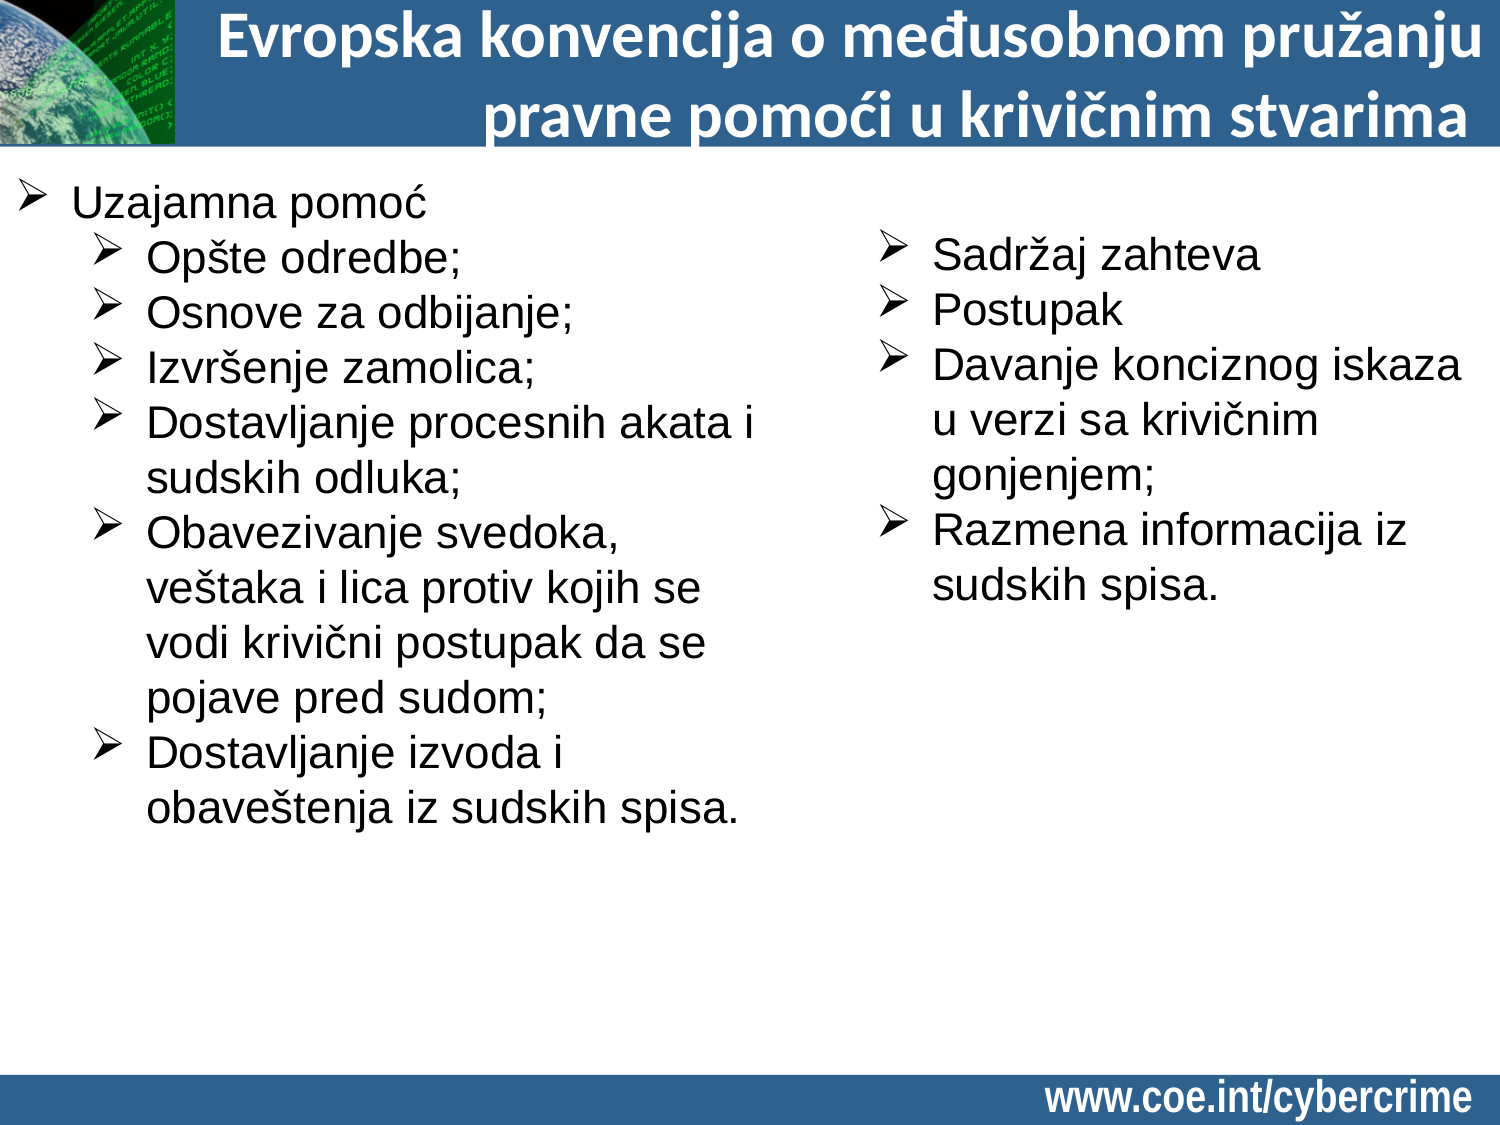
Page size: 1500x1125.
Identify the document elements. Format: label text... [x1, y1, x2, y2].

text_box www.coe.int/cybercrime [1030, 1059, 1500, 1125]
text_box Evropska konvencija o međusobnom pružanju pravne pomoći u krivičnim stvarima [177, 0, 1500, 149]
text_box [0, 1073, 1030, 1125]
picture [0, 0, 175, 144]
text_box Sadržaj zahteva Postupak Davanje konciznog iskaza u verzi sa krivičnim gonjenjem; Razmena informacija iz sudskih spisa. [786, 162, 1500, 727]
text_box Uzajamna pomoć Opšte odredbe; Osnove za odbijanje; Izvršenje zamolica; Dostavljanje procesnih akata i sudskih odluka; Obavezivanje svedoka, veštaka i lica protiv kojih se vodi krivični postupak da se pojave pred sudom; Dostavljanje izvoda i obaveštenja iz sudskih spisa. [0, 165, 772, 950]
